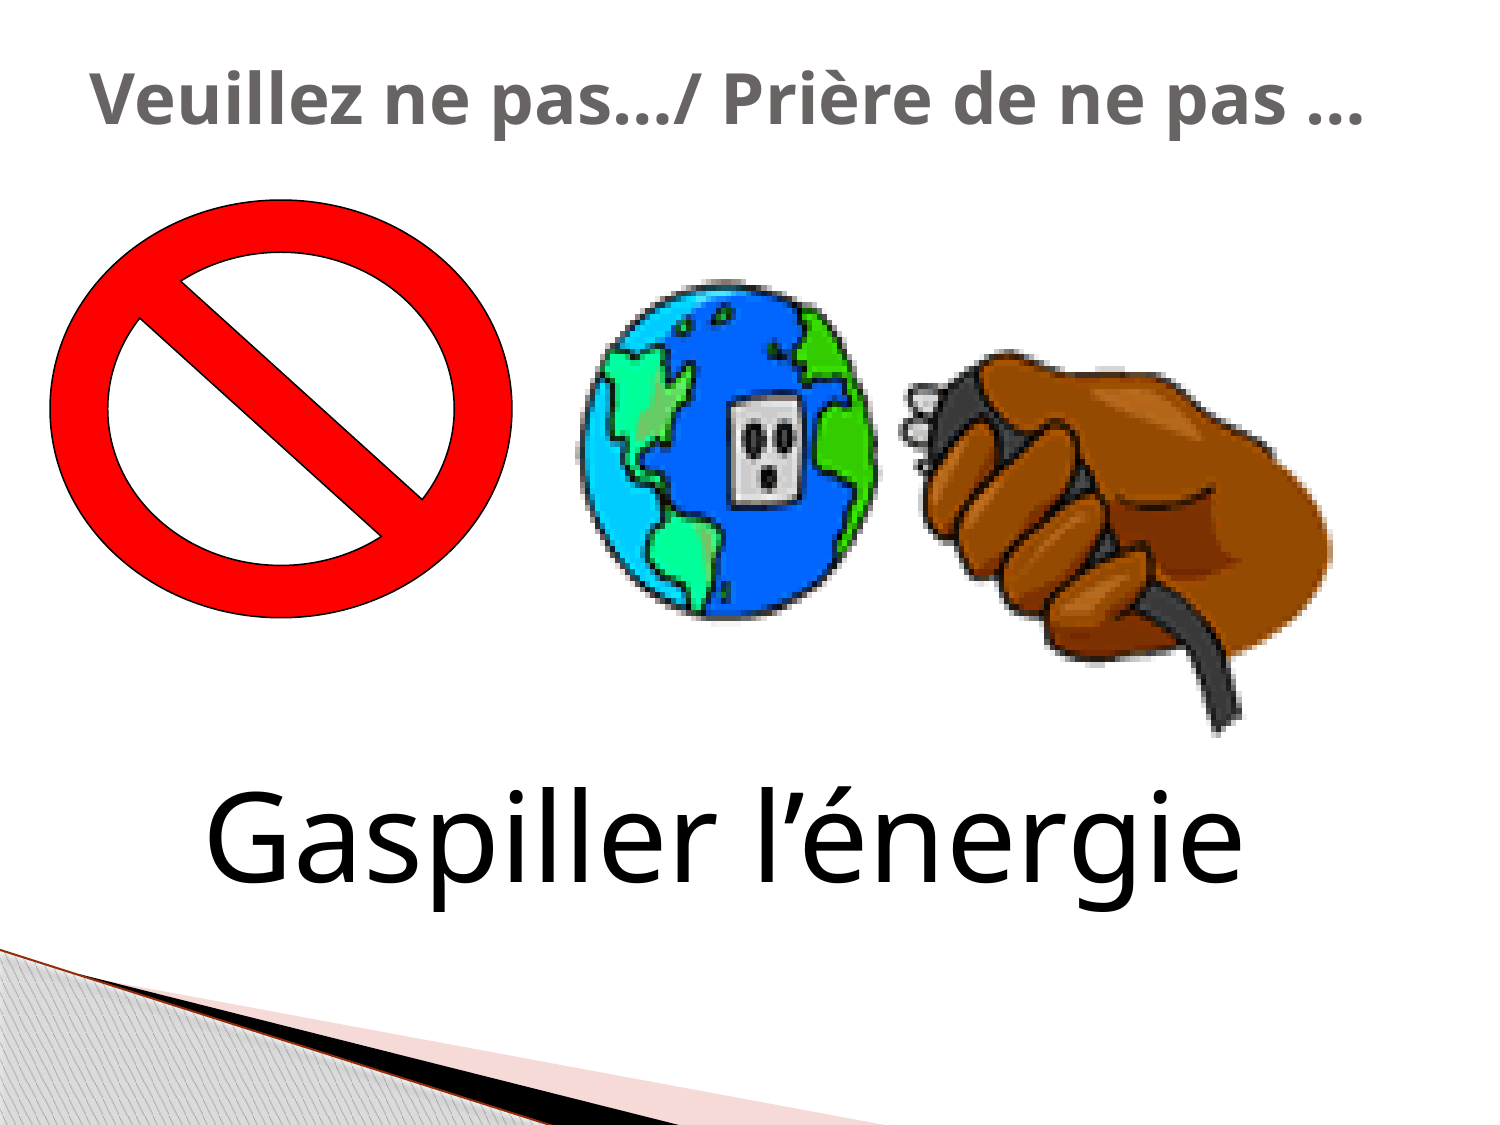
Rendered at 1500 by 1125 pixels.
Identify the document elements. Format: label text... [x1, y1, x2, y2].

title Veuillez ne pas…/ Prière de ne pas … [75, 45, 1425, 233]
text_box [50, 200, 512, 618]
text_box Gaspiller l’énergie [187, 749, 1263, 915]
picture [574, 262, 1334, 738]
